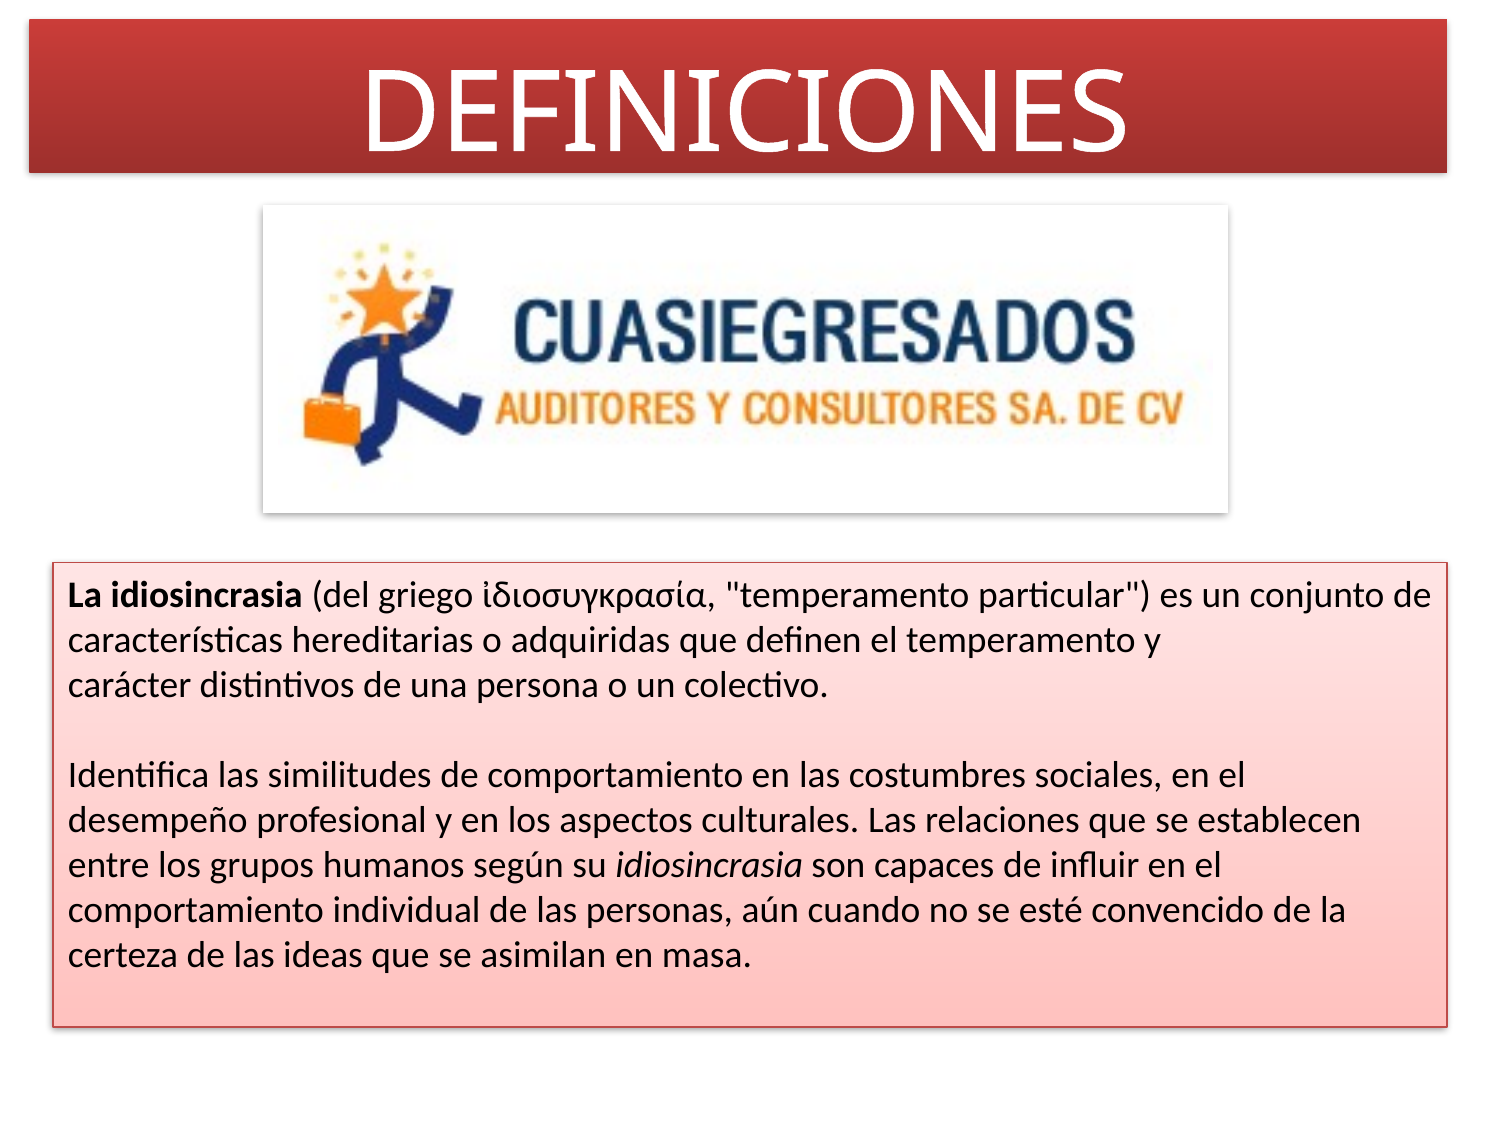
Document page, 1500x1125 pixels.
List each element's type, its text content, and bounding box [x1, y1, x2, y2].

text_box DEFINICIONES [343, 30, 1146, 181]
text_box [29, 19, 1447, 173]
picture [277, 219, 1214, 499]
text_box La idiosincrasia (del griego ἰδιοσυγκρασία, "temperamento particular") es un conjunto de características hereditarias o adquiridas que definen el temperamento y carácter distintivos de una persona o un colectivo. Identifica las similitudes de comportamiento en las costumbres sociales, en el desempeño profesional y en los aspectos culturales. Las relaciones que se establecen entre los grupos humanos según su idiosincrasia son capaces de influir en el comportamiento individual de las personas, aún cuando no se esté convencido de la certeza de las ideas que se asimilan en masa. [52, 562, 1448, 1028]
